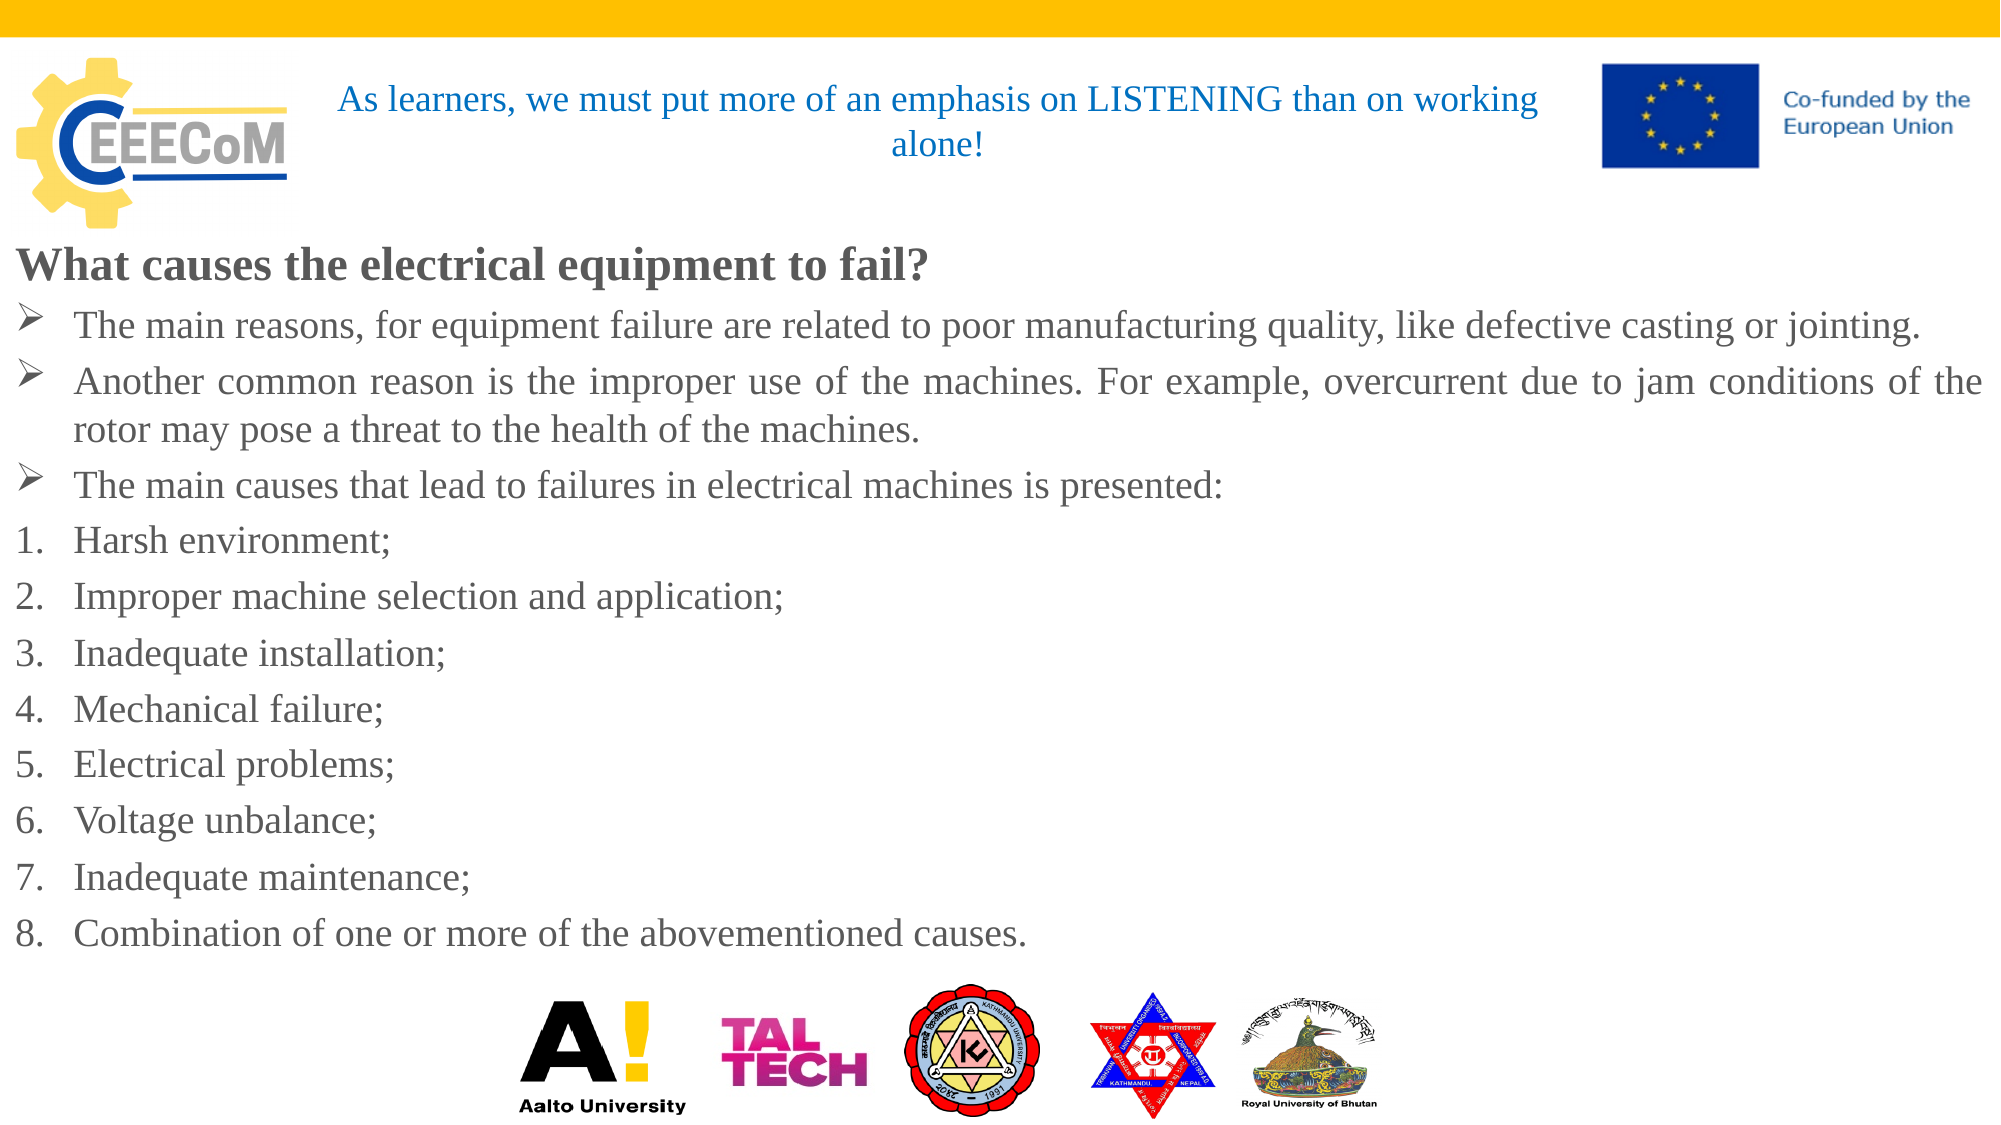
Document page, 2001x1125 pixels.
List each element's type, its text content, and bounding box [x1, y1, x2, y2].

picture [512, 984, 1382, 1125]
title As learners, we must put more of an emphasis on LISTENING than on working alone! [312, 37, 1565, 201]
picture [1595, 46, 2000, 181]
list What causes the electrical equipment to fail? The main reasons, for equipment failure are related to poor manufacturing quality, like defective casting or jointing. Another common reason is the improper use of the machines. For example, overcurrent due to jam conditions of the rotor may pose a threat to the health of the machines. The main causes that lead to failures in electrical machines is presented: Harsh environment; Improper machine selection and application; Inadequate installation; Mechanical failure; Electrical problems; Voltage unbalance; Inadequate maintenance; Combination of one or more of the abovementioned causes. [0, 224, 2000, 975]
picture [11, 50, 299, 224]
